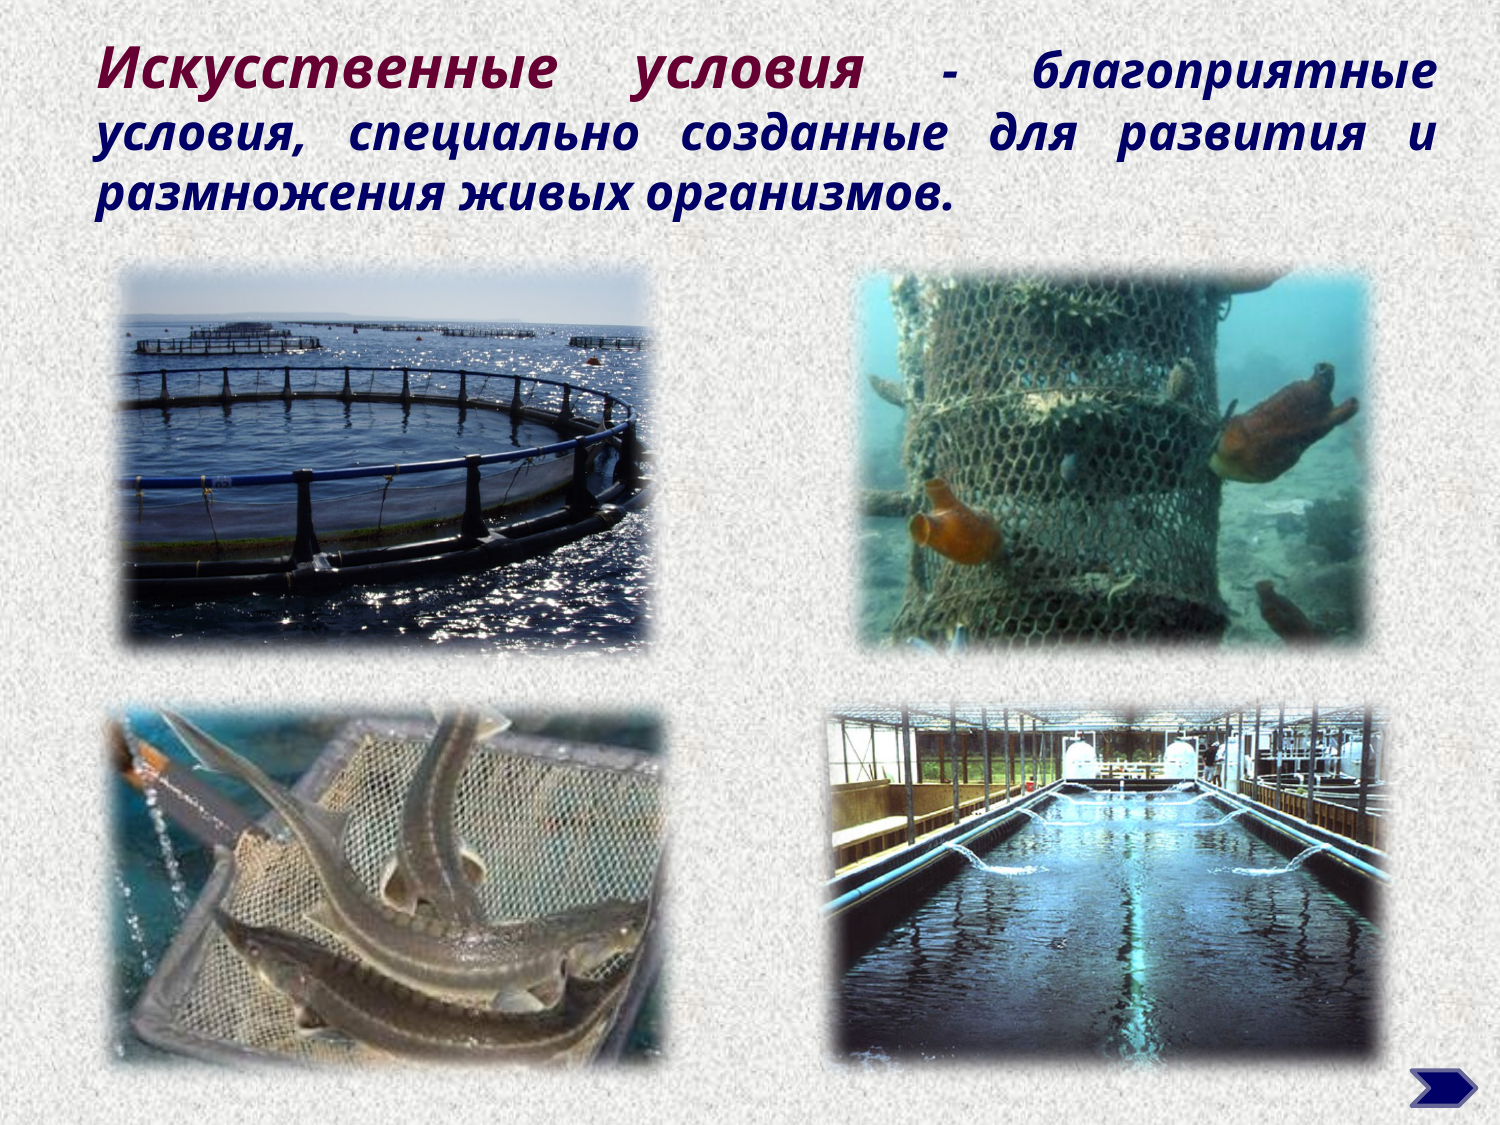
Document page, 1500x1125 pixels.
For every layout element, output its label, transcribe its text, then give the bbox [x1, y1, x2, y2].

text_box Искусственные условия - благоприятные условия, специально созданные для развития и размножения живых организмов. [51, 5, 1455, 246]
picture [0, 0, 1500, 1125]
text_box [1409, 1068, 1479, 1108]
